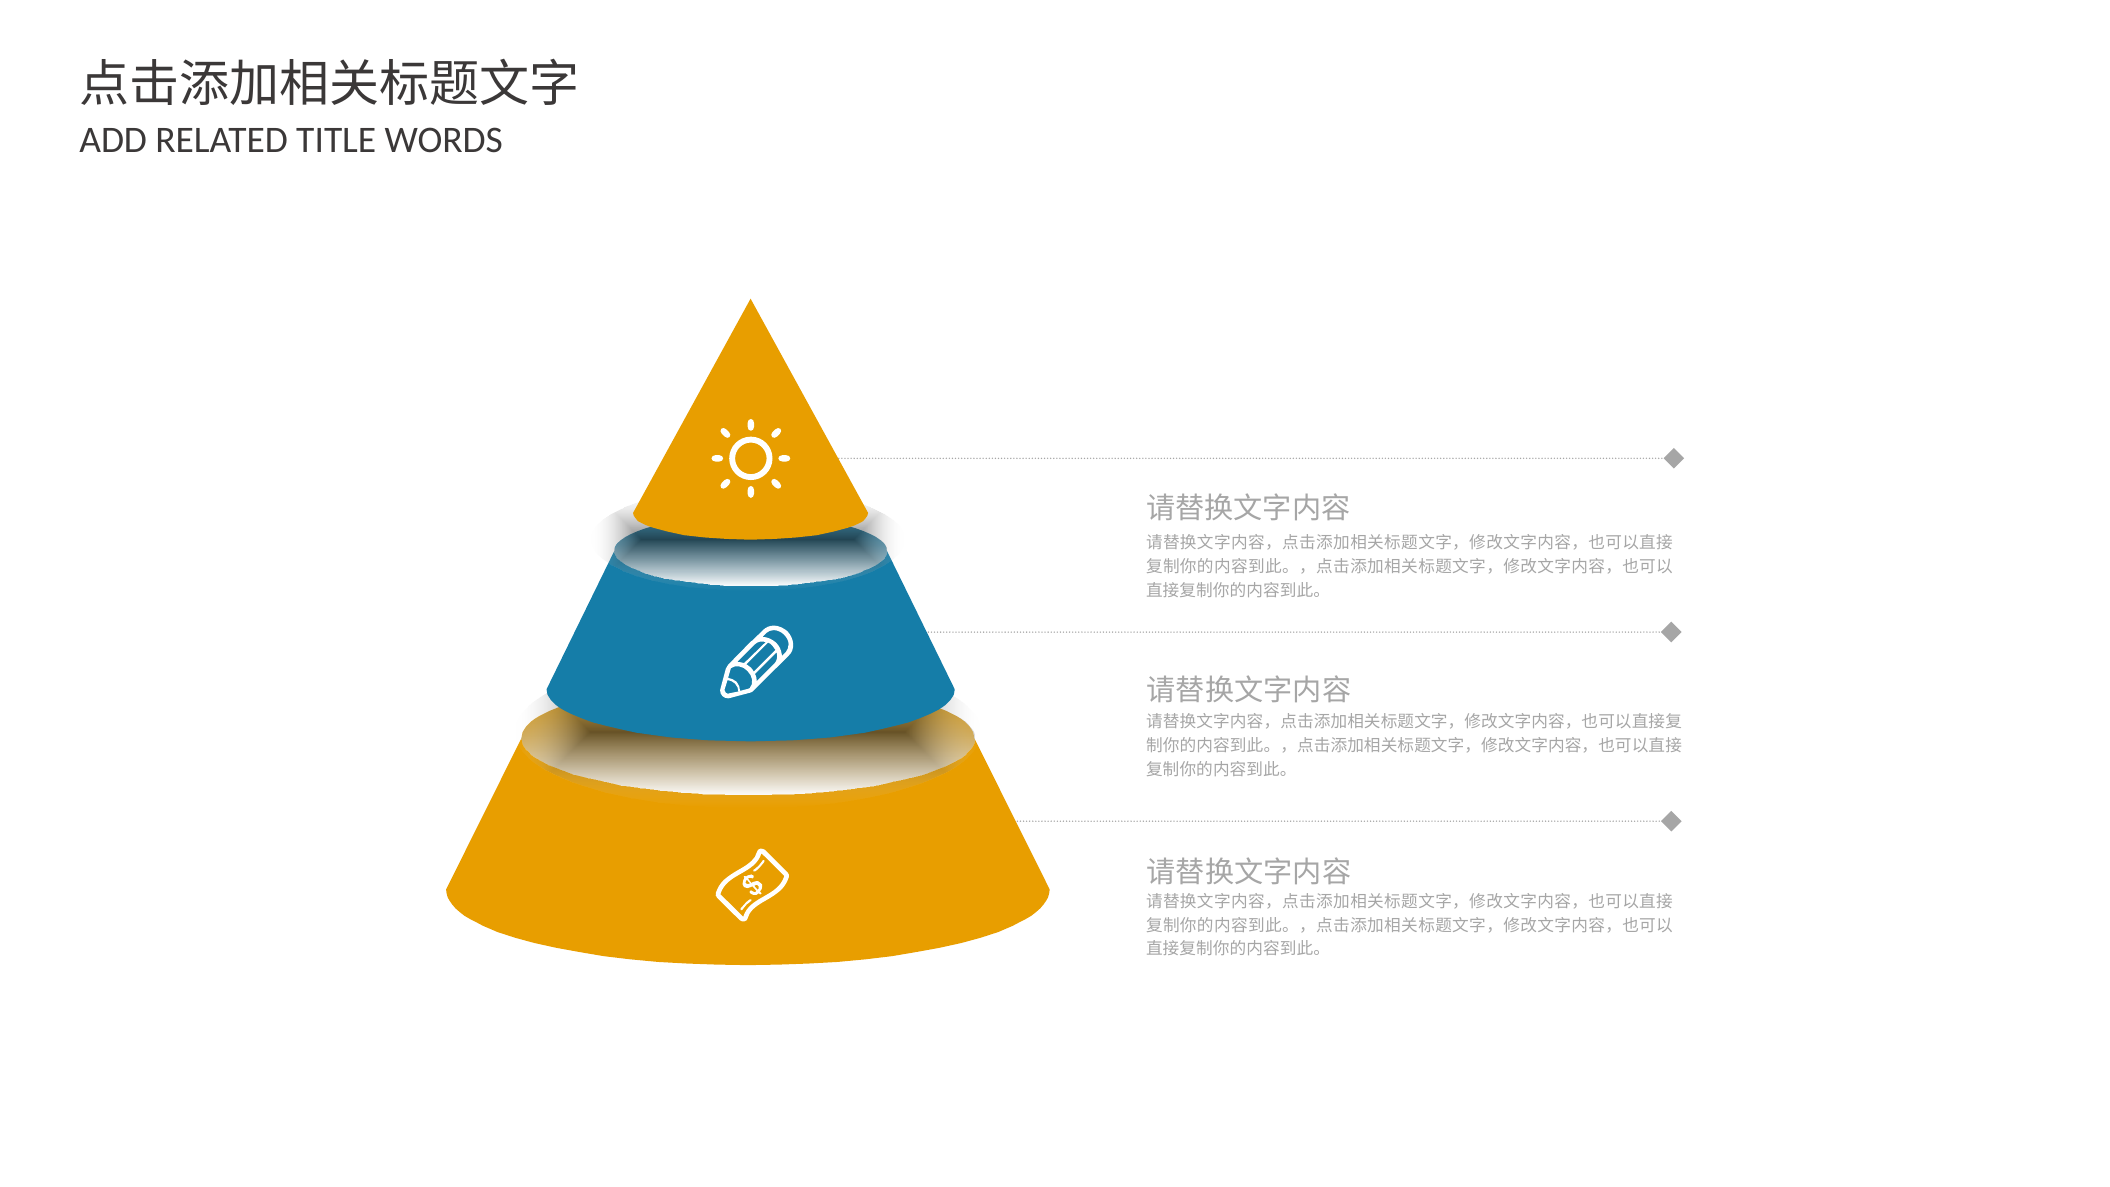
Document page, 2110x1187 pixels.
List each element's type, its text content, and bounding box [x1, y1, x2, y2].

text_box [747, 458, 1674, 822]
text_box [446, 655, 1050, 966]
text_box [747, 418, 755, 431]
text_box ADD RELATED TITLE WORDS [63, 107, 520, 169]
text_box [729, 436, 773, 480]
text_box [720, 478, 731, 488]
text_box 请替换文字内容，点击添加相关标题文字，修改文字内容，也可以直接复制你的内容到此。，点击添加相关标题文字，修改文字内容，也可以直接复制你的内容到此。 [1146, 886, 1674, 959]
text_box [546, 488, 955, 742]
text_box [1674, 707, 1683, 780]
text_box [711, 455, 724, 462]
text_box [646, 298, 838, 488]
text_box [715, 848, 790, 922]
text_box [720, 428, 731, 438]
text_box 点击添加相关标题文字 [63, 43, 596, 120]
text_box [771, 428, 782, 438]
text_box 请替换文字内容 [1146, 846, 1352, 889]
